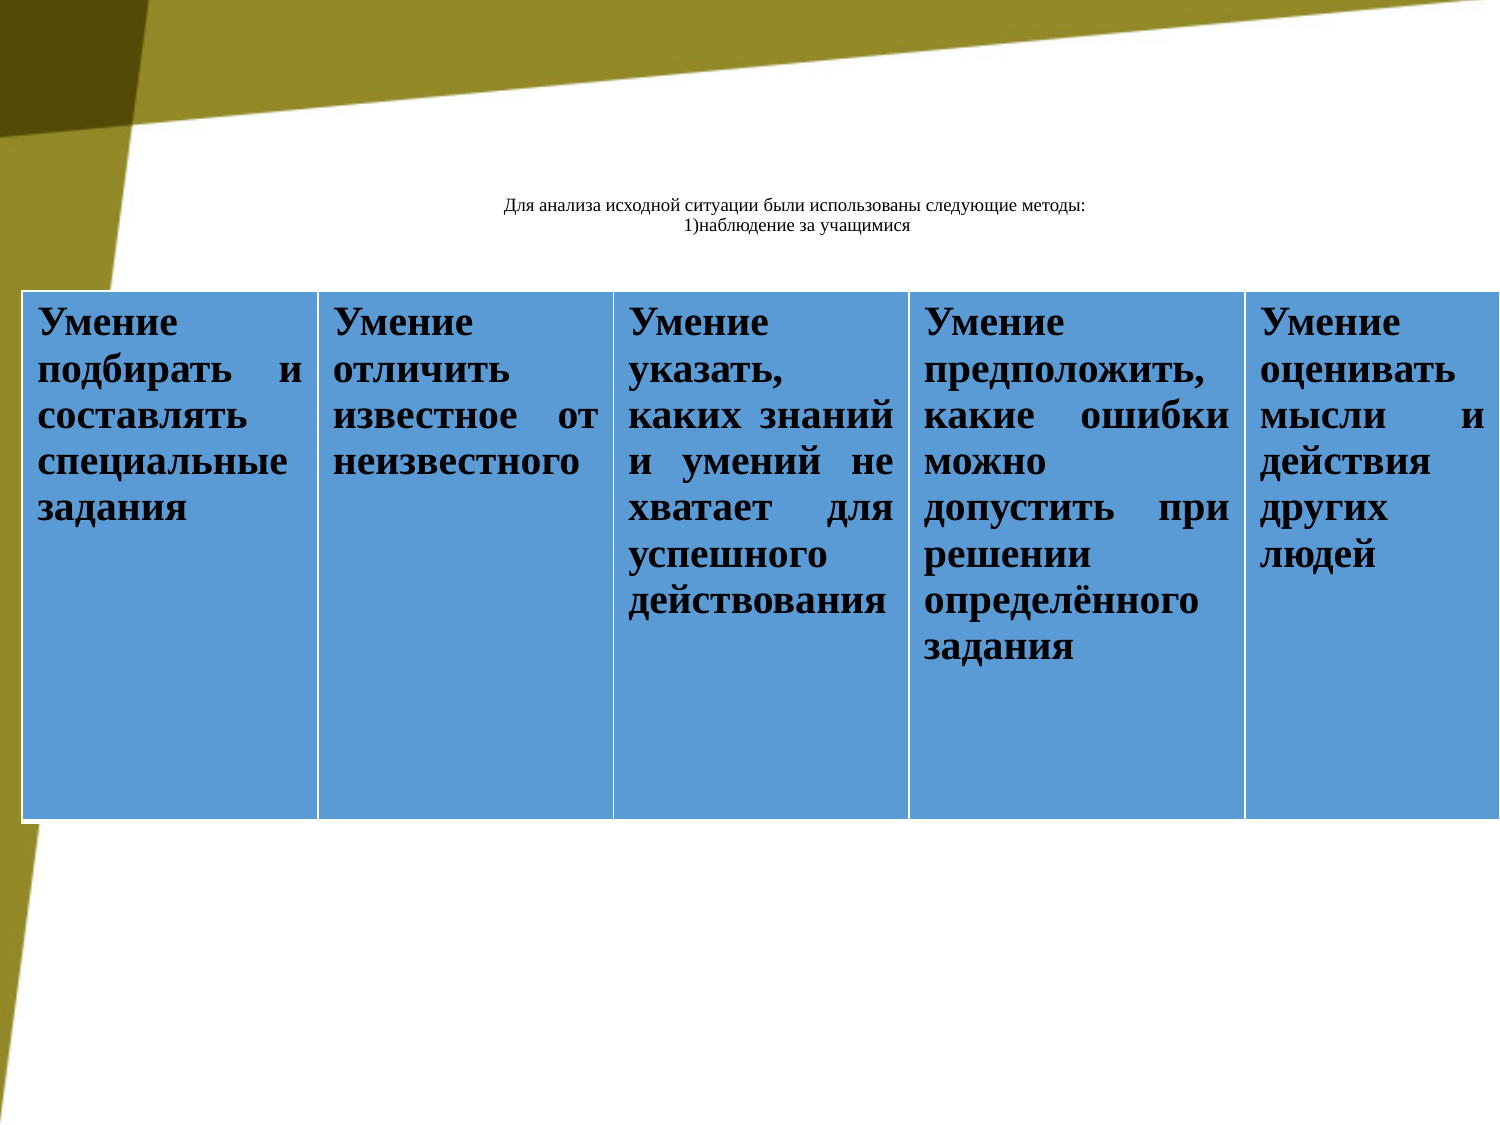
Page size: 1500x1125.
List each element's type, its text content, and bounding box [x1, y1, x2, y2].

table_header Умение отличить известное от неизвестного [319, 292, 613, 819]
table_header Умение подбирать и составлять специальные задания [23, 292, 317, 819]
table_header Умение оценивать мысли и действия других людей [1246, 292, 1499, 819]
picture [0, 0, 1500, 1125]
table_header Умение предположить, какие ошибки можно допустить при решении определённого задания [910, 292, 1244, 819]
table_header Умение указать, каких знаний и умений не хватает для успешного действования [614, 292, 908, 819]
title Для анализа исходной ситуации были использованы следующие методы: 1)наблюдение за учащимися [154, 188, 1440, 289]
